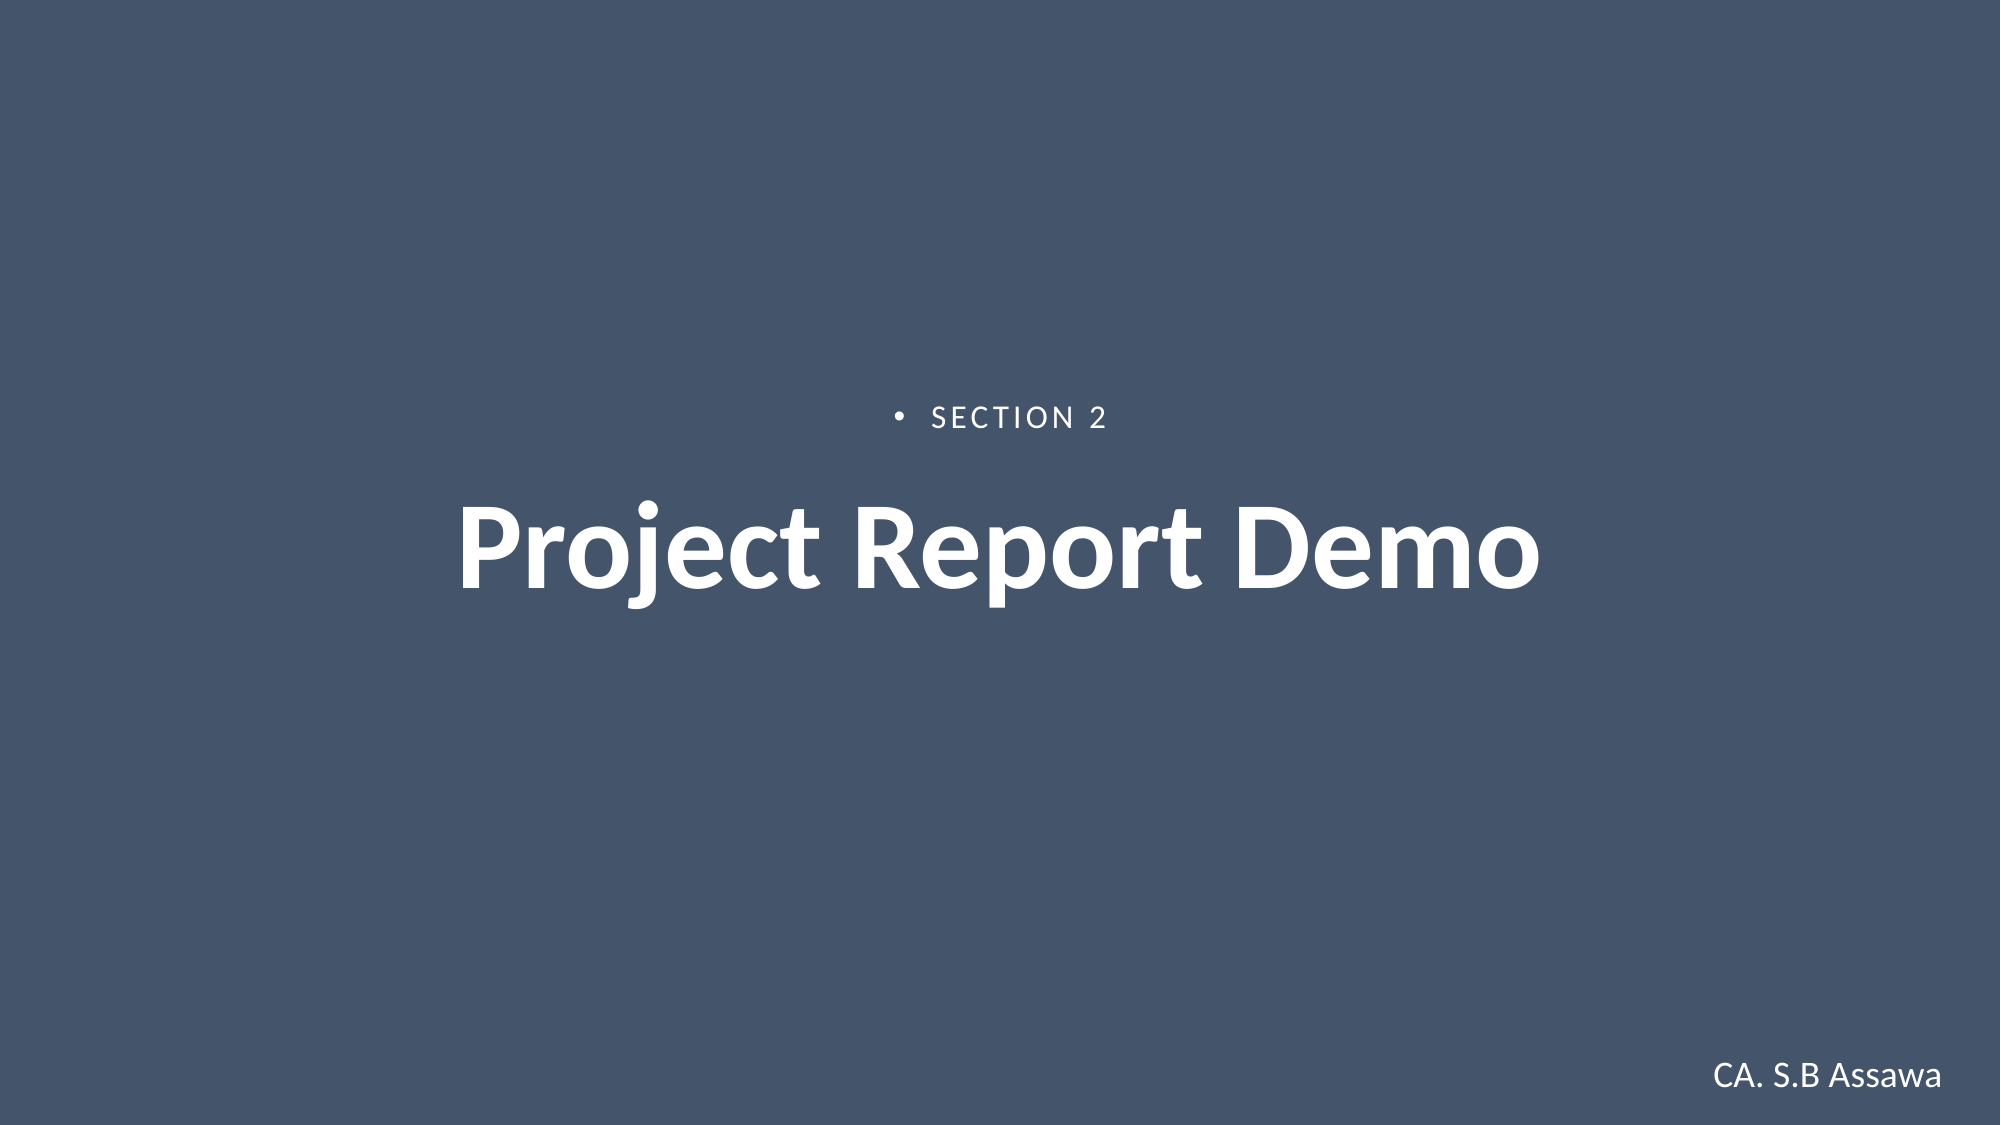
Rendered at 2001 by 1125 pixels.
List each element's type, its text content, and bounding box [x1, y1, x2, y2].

title Project Report Demo [250, 472, 1750, 657]
text_box CA. S.B Assawa [1698, 1042, 1979, 1103]
list SECTION 2 [250, 384, 1750, 458]
